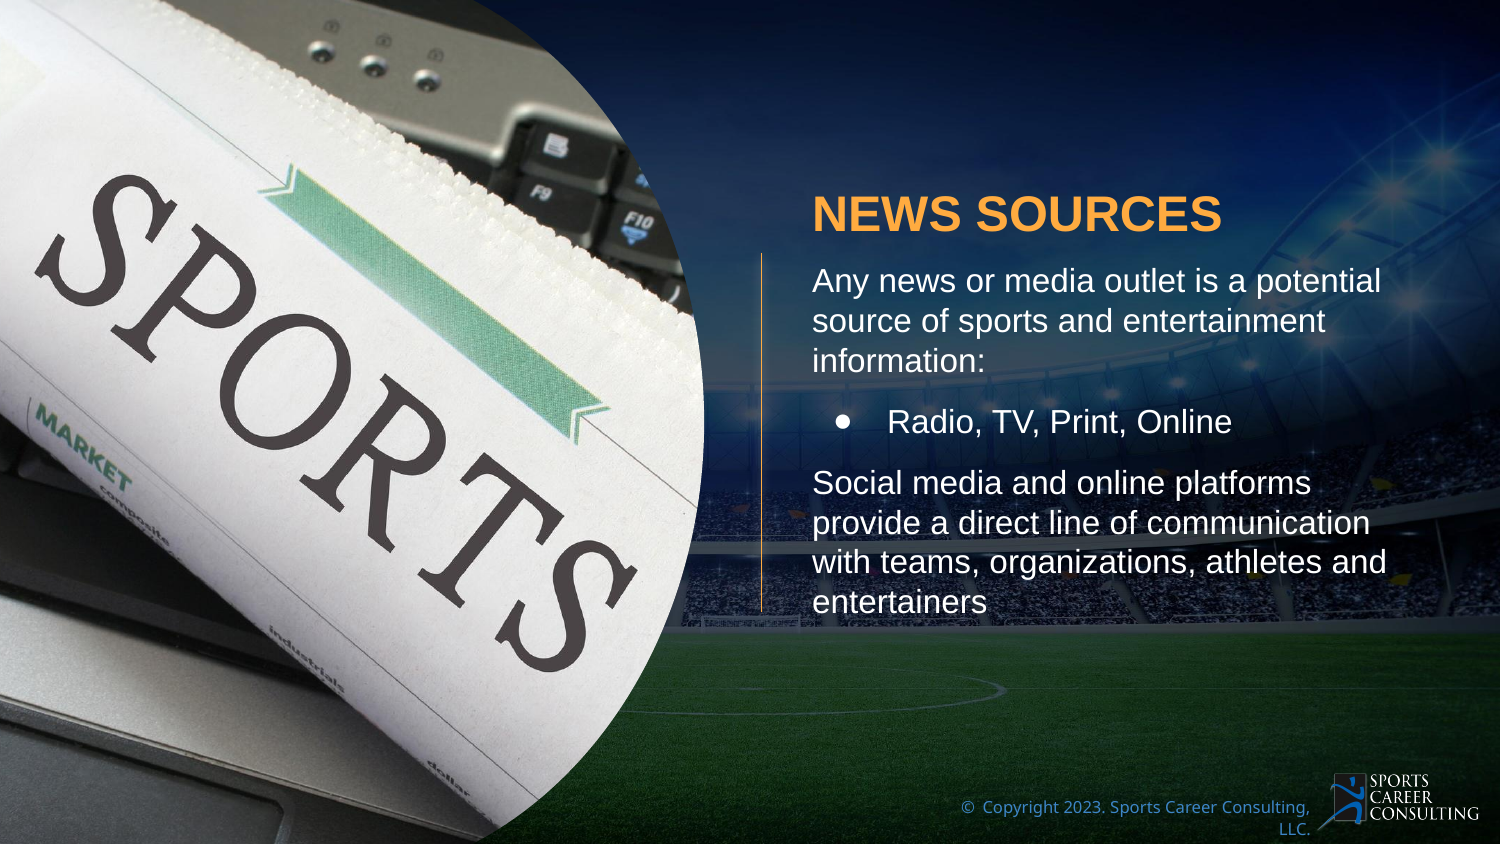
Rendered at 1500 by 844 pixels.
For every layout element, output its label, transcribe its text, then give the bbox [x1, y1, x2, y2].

list Any news or media outlet is a potential source of sports and entertainment information: Radio, TV, Print, Online Social media and online platforms provide a direct line of communication with teams, organizations, athletes and entertainers [797, 244, 1407, 660]
title NEWS SOURCES [797, 162, 1263, 244]
picture [0, 0, 1500, 844]
text_box © Copyright 2023. Sports Career Consulting, LLC. [914, 769, 1326, 844]
